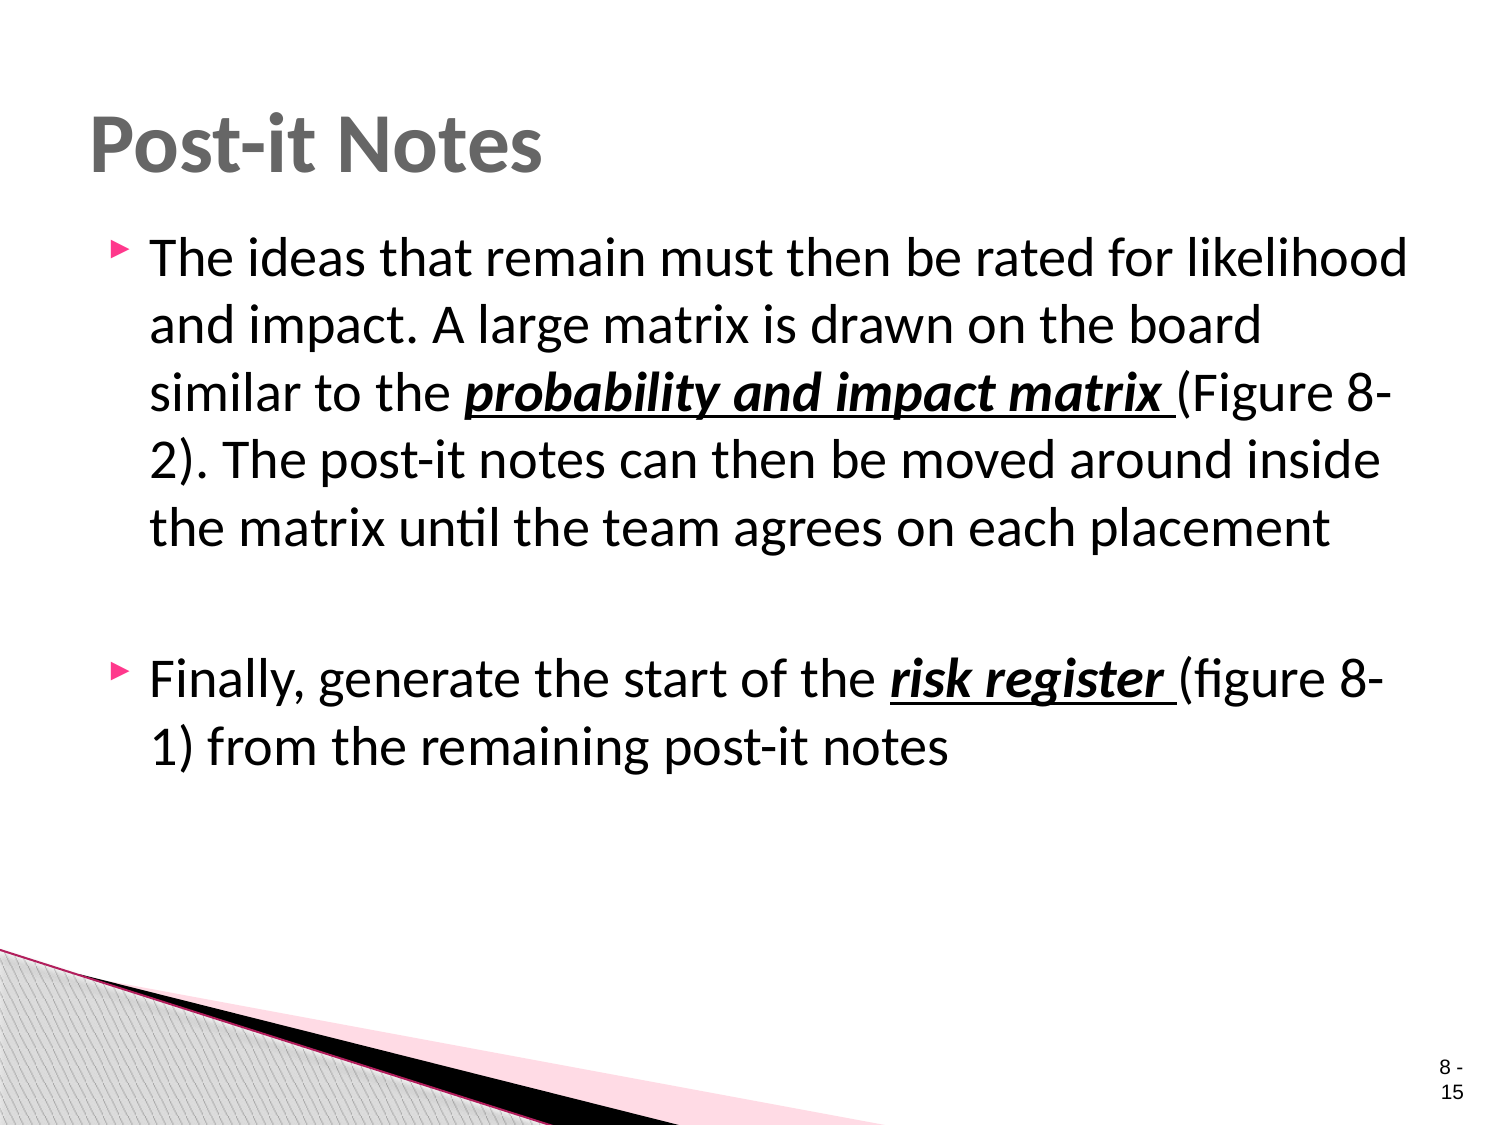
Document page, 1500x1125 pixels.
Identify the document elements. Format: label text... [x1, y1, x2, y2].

list The ideas that remain must then be rated for likelihood and impact. A large matrix is drawn on the board similar to the probability and impact matrix (Figure 8-2). The post-it notes can then be moved around inside the matrix until the team agrees on each placement Finally, generate the start of the risk register (figure 8-1) from the remaining post-it notes [75, 233, 1425, 963]
slide_number 8 - 15 [1418, 1051, 1479, 1112]
title Post-it Notes [75, 45, 1425, 233]
